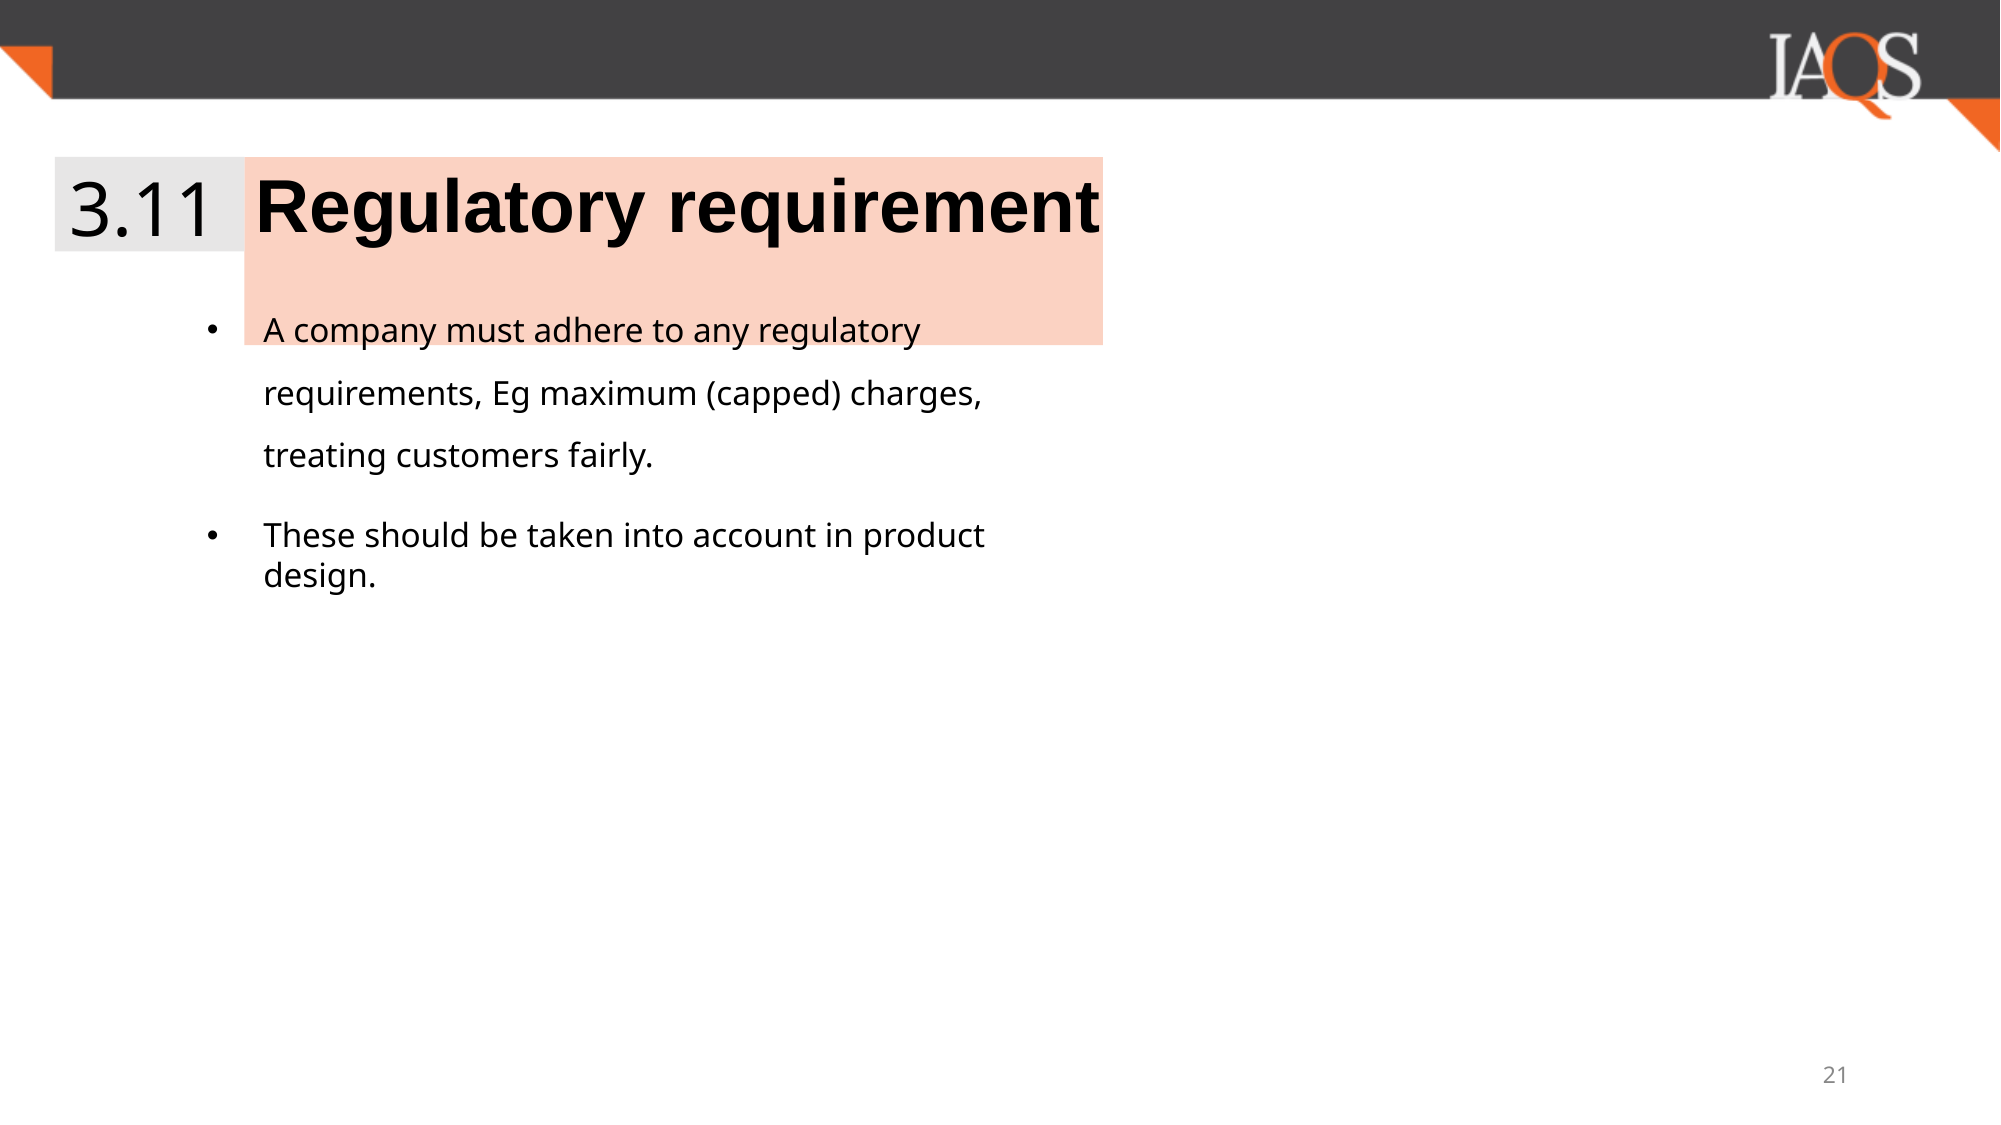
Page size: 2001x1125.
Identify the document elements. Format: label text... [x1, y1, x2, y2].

slide_number ‹#› [1820, 1057, 1857, 1125]
text_box A company must adhere to any regulatory requirements, Eg maximum (capped) charges, treating customers fairly. These should be taken into account in product design. [204, 284, 1096, 595]
picture [0, 0, 2000, 152]
title Regulatory requirement [244, 157, 1103, 346]
text_box 3.11 [54, 156, 245, 252]
